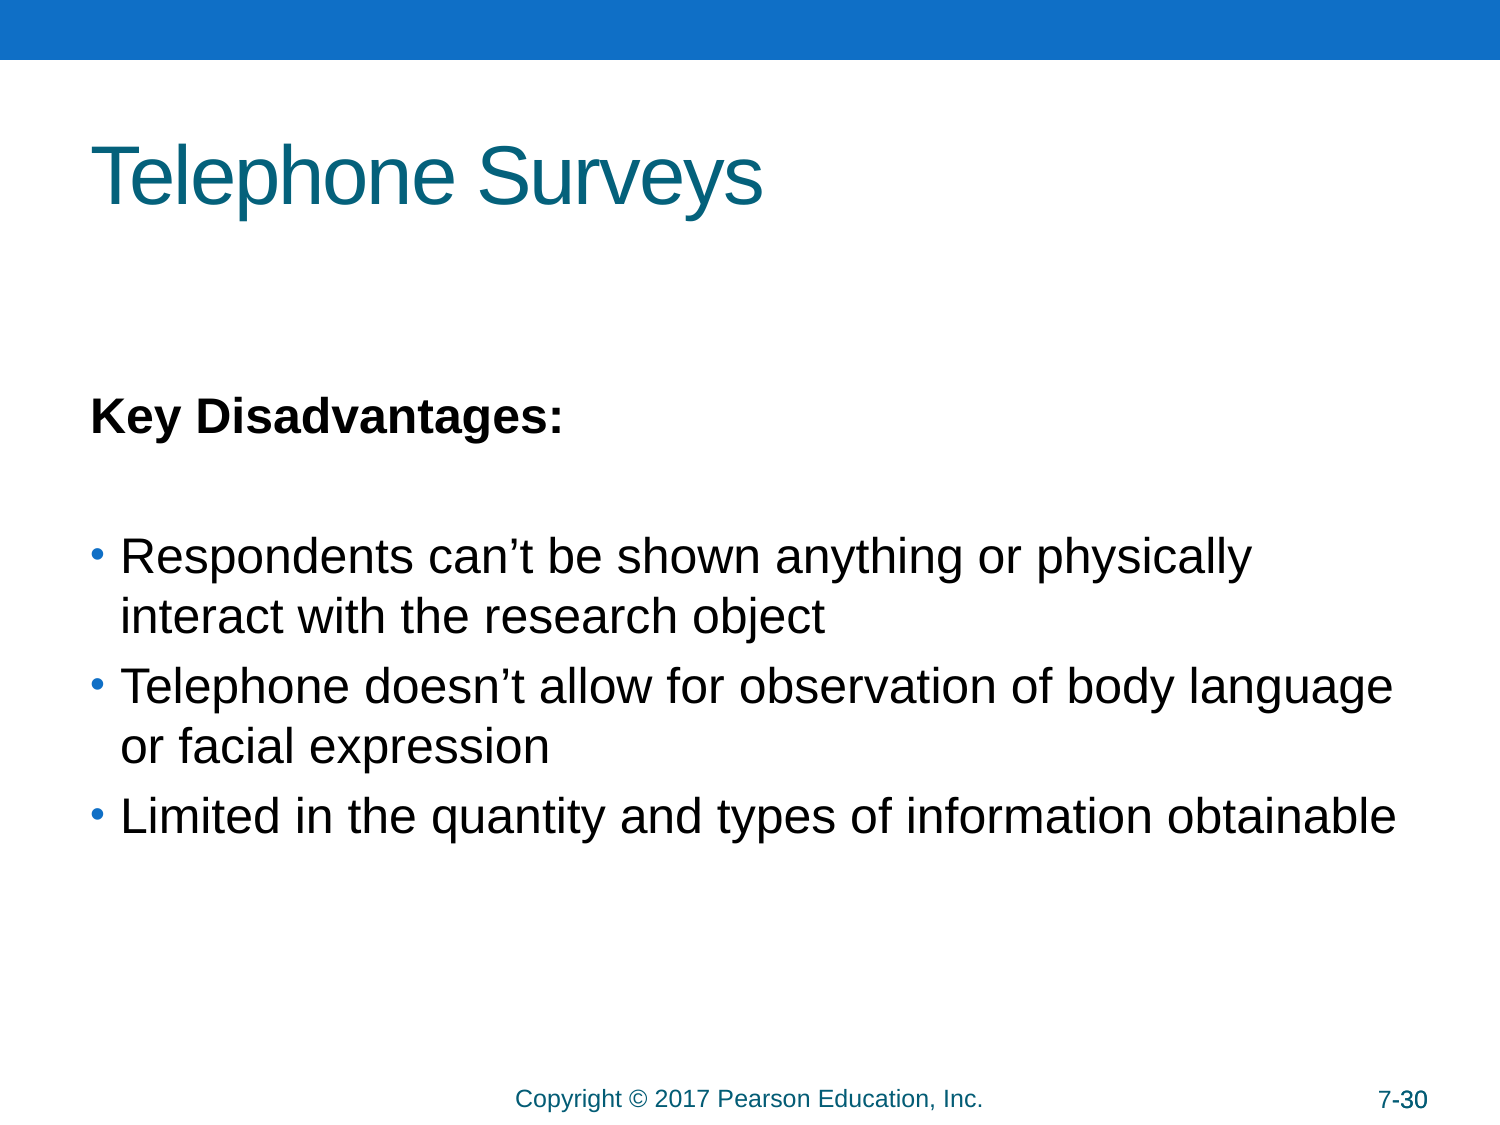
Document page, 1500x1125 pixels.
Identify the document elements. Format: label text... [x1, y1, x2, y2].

title Telephone Surveys [75, 90, 1425, 253]
list Key Disadvantages: Respondents can’t be shown anything or physically interact with the research object Telephone doesn’t allow for observation of body language or facial expression Limited in the quantity and types of information obtainable [75, 376, 1425, 1125]
